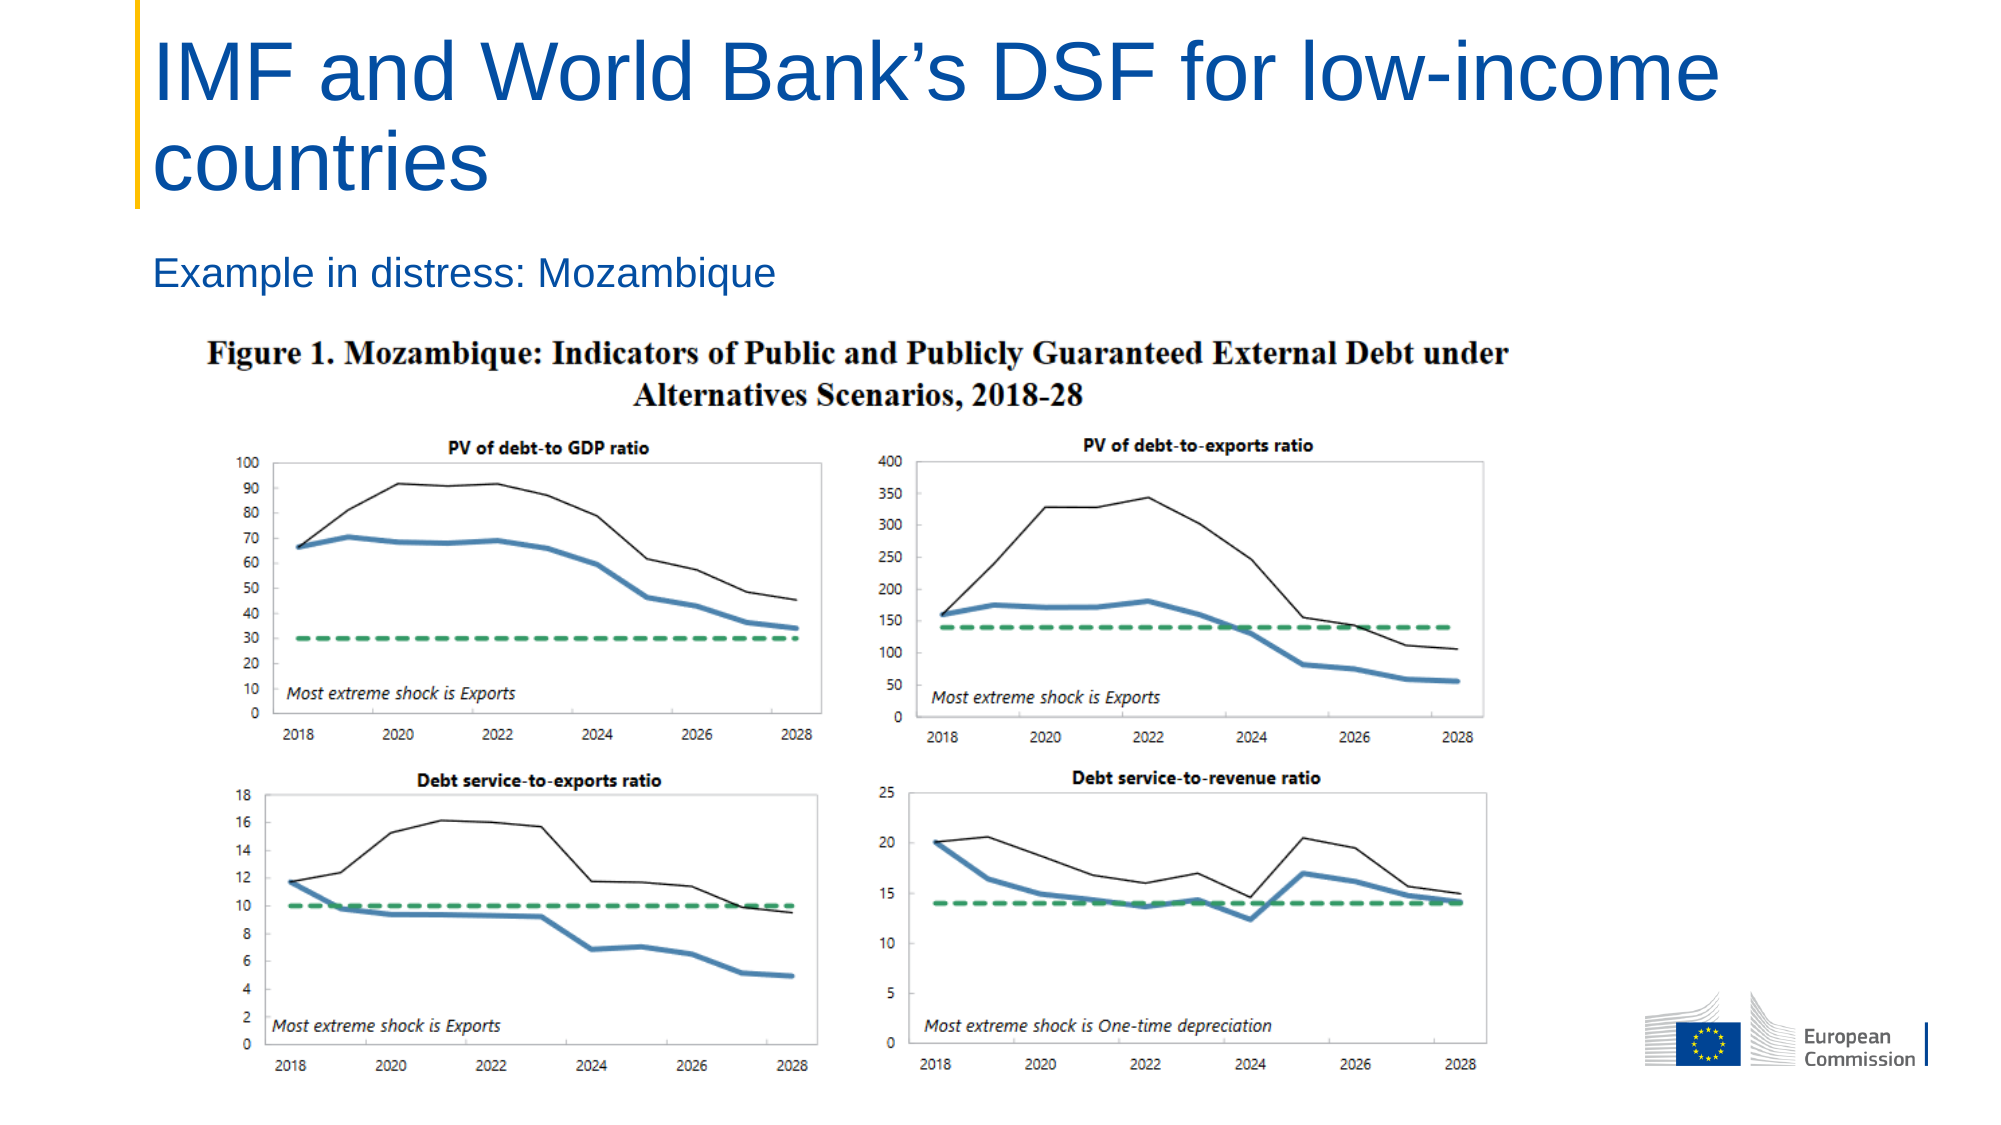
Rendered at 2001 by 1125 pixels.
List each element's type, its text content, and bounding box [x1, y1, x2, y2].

picture [199, 332, 1509, 1102]
title IMF and World Bank’s DSF for low-income countries [137, 4, 1863, 209]
text_box Example in distress: Mozambique [137, 223, 1863, 297]
picture [1645, 991, 1928, 1066]
